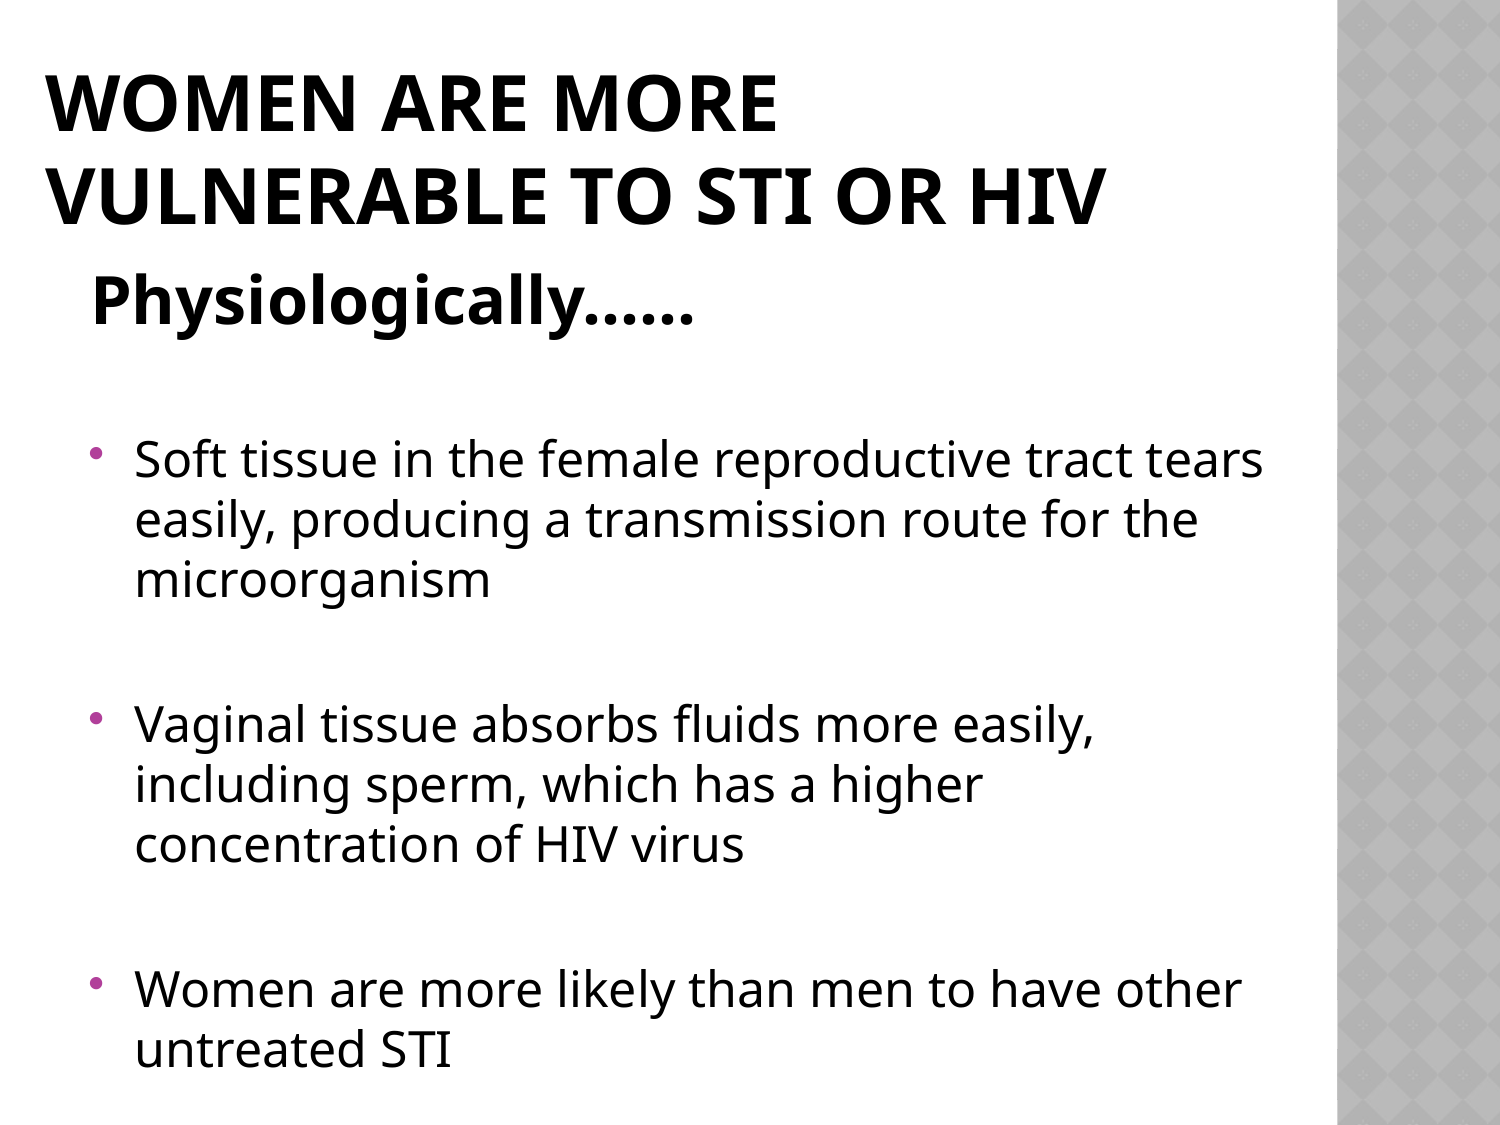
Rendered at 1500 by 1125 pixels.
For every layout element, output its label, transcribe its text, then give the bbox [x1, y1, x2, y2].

title Women are more VULNERABLE TO STI or HIV [37, 52, 1300, 241]
list Physiologically…… Soft tissue in the female reproductive tract tears easily, producing a transmission route for the microorganism Vaginal tissue absorbs fluids more easily, including sperm, which has a higher concentration of HIV virus Women are more likely than men to have other untreated STI [74, 249, 1313, 1076]
